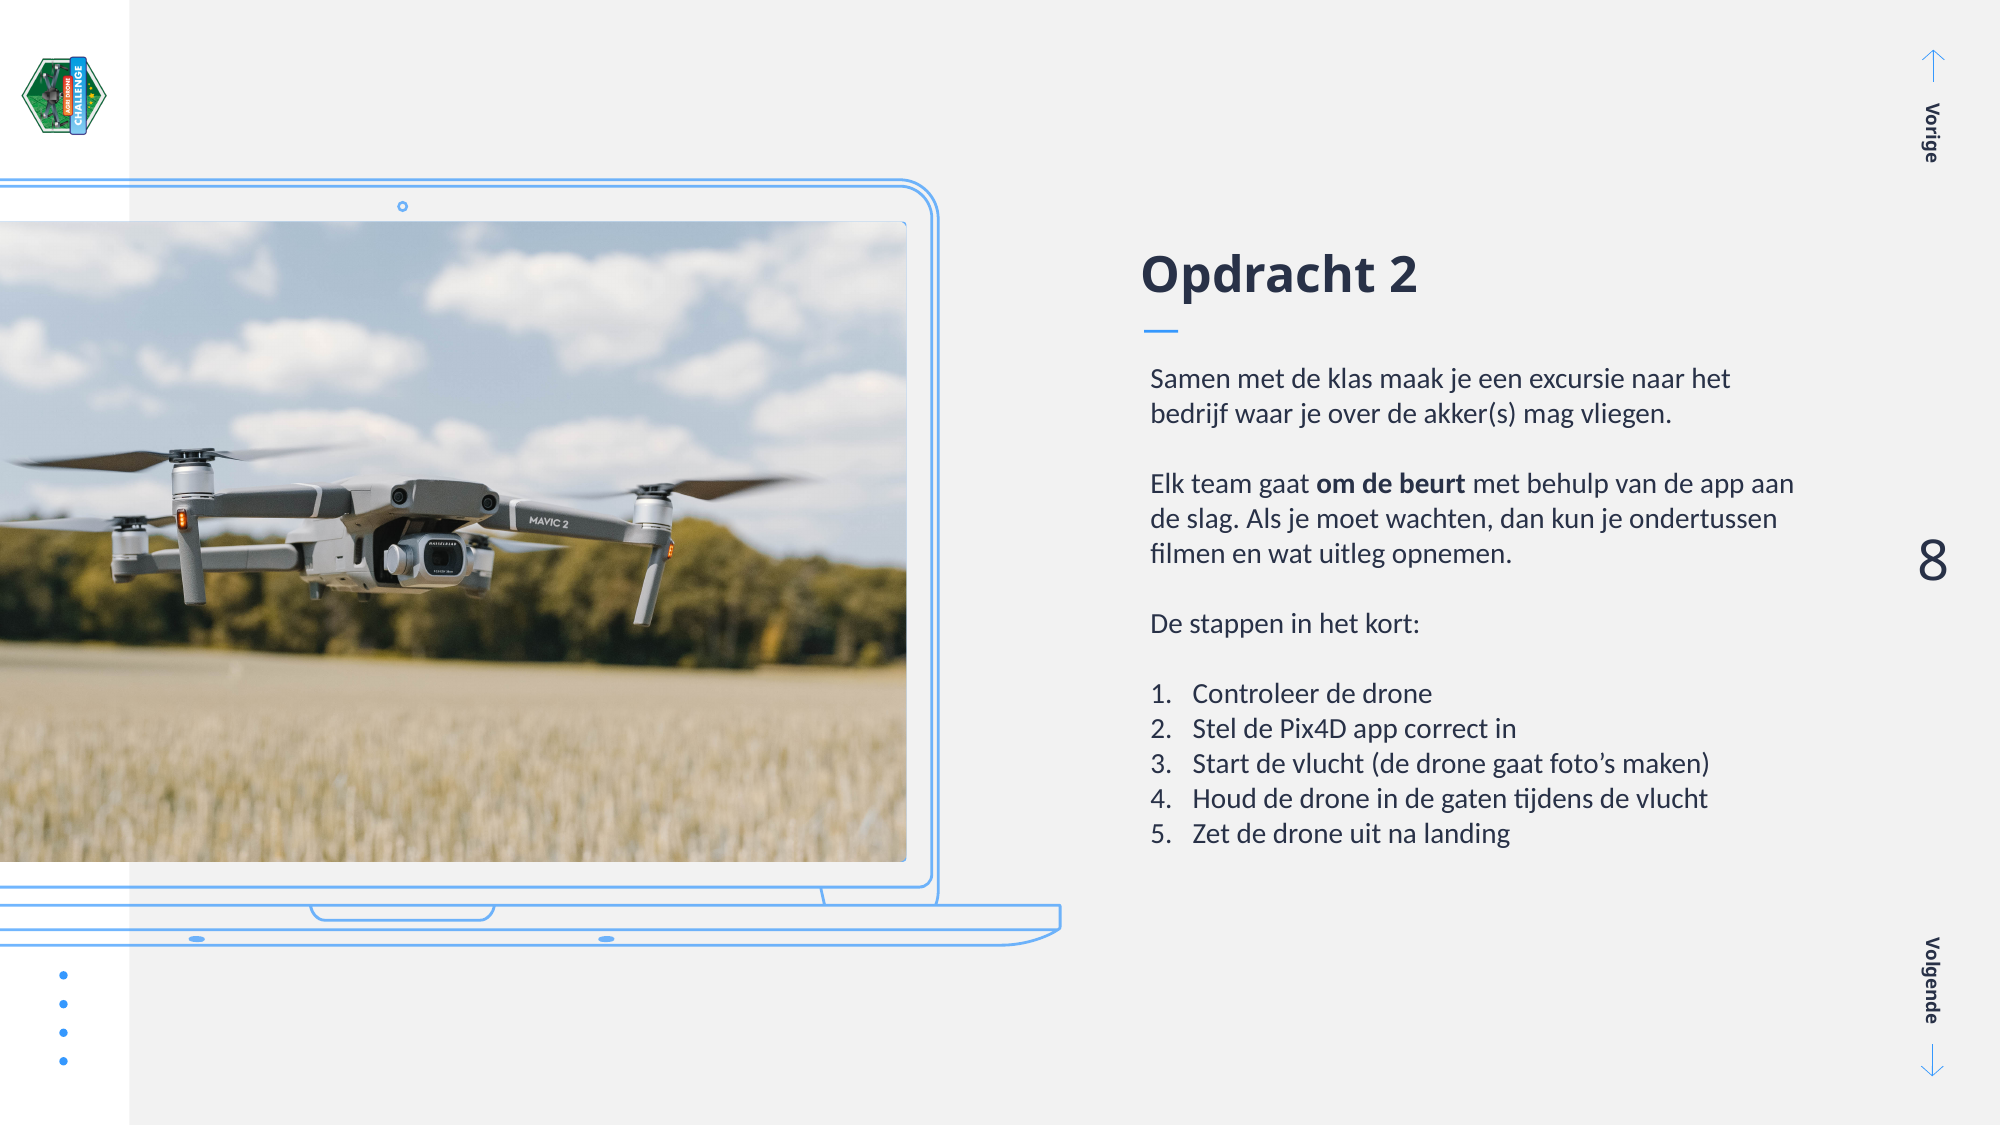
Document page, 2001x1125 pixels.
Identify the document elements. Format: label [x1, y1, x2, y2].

picture [19, 50, 110, 142]
text_box [0, 178, 1062, 947]
picture [0, 221, 907, 863]
text_box [1130, 235, 1827, 863]
